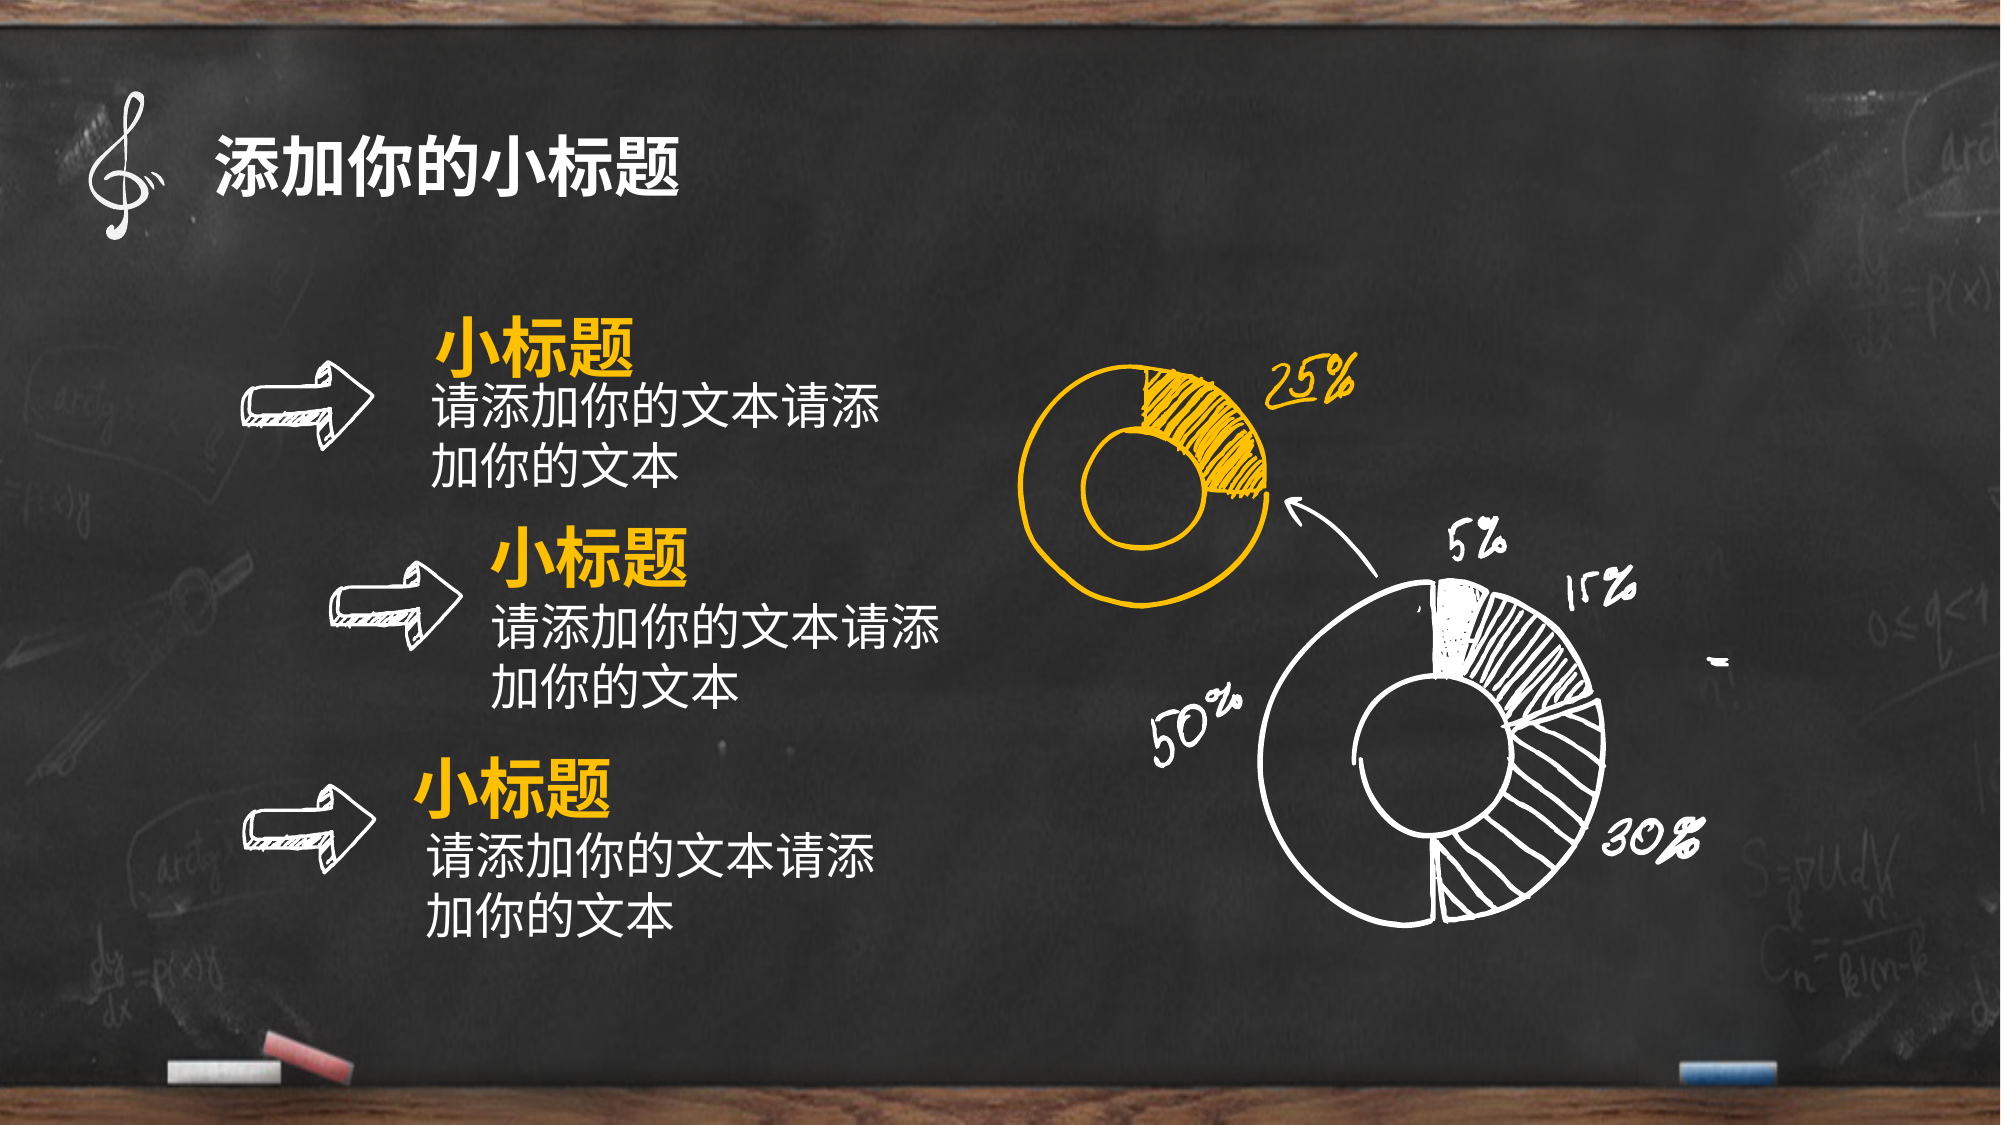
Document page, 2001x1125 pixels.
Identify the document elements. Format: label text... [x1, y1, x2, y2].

text_box 小标题 [434, 305, 635, 366]
text_box [1218, 442, 1255, 490]
text_box [1351, 578, 1607, 924]
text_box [85, 90, 169, 242]
text_box [1195, 408, 1238, 458]
text_box [1288, 353, 1332, 398]
text_box [1257, 579, 1436, 929]
text_box [1603, 564, 1637, 607]
text_box [1265, 362, 1318, 410]
text_box [1416, 605, 1421, 613]
text_box [1522, 658, 1568, 718]
text_box [1448, 528, 1465, 562]
text_box [1706, 656, 1729, 662]
text_box [1601, 817, 1633, 857]
text_box [242, 783, 377, 875]
text_box 请添加你的文本请添加你的文本 [475, 587, 990, 723]
text_box [1324, 351, 1359, 405]
text_box [1482, 614, 1538, 689]
text_box [1553, 671, 1578, 704]
text_box [328, 560, 463, 652]
text_box 请添加你的文本请添加你的文本 [411, 816, 926, 952]
text_box [1284, 496, 1378, 579]
text_box [1504, 644, 1561, 711]
text_box [1450, 517, 1473, 536]
text_box 请添加你的文本请添加你的文本 [415, 366, 930, 502]
text_box [240, 360, 375, 452]
text_box [1477, 516, 1507, 559]
text_box [1541, 663, 1578, 710]
text_box 添加你的小标题 [214, 124, 682, 205]
text_box [1580, 577, 1589, 603]
text_box [1177, 703, 1208, 748]
text_box [1469, 602, 1517, 679]
text_box [1475, 588, 1480, 601]
text_box [1479, 609, 1524, 683]
text_box [1566, 575, 1575, 612]
text_box [1017, 364, 1270, 609]
text_box 小标题 [488, 515, 690, 587]
text_box [1201, 429, 1248, 478]
text_box [1327, 353, 1343, 376]
text_box [1582, 571, 1600, 579]
text_box [1151, 718, 1175, 769]
text_box [1496, 631, 1554, 703]
text_box [1491, 623, 1546, 692]
picture [0, 0, 2001, 1125]
text_box [1205, 681, 1243, 718]
text_box 小标题 [412, 746, 613, 816]
text_box [1630, 817, 1665, 856]
text_box [1197, 416, 1235, 463]
text_box [1655, 816, 1707, 865]
text_box [1155, 709, 1180, 722]
text_box [1710, 659, 1729, 667]
